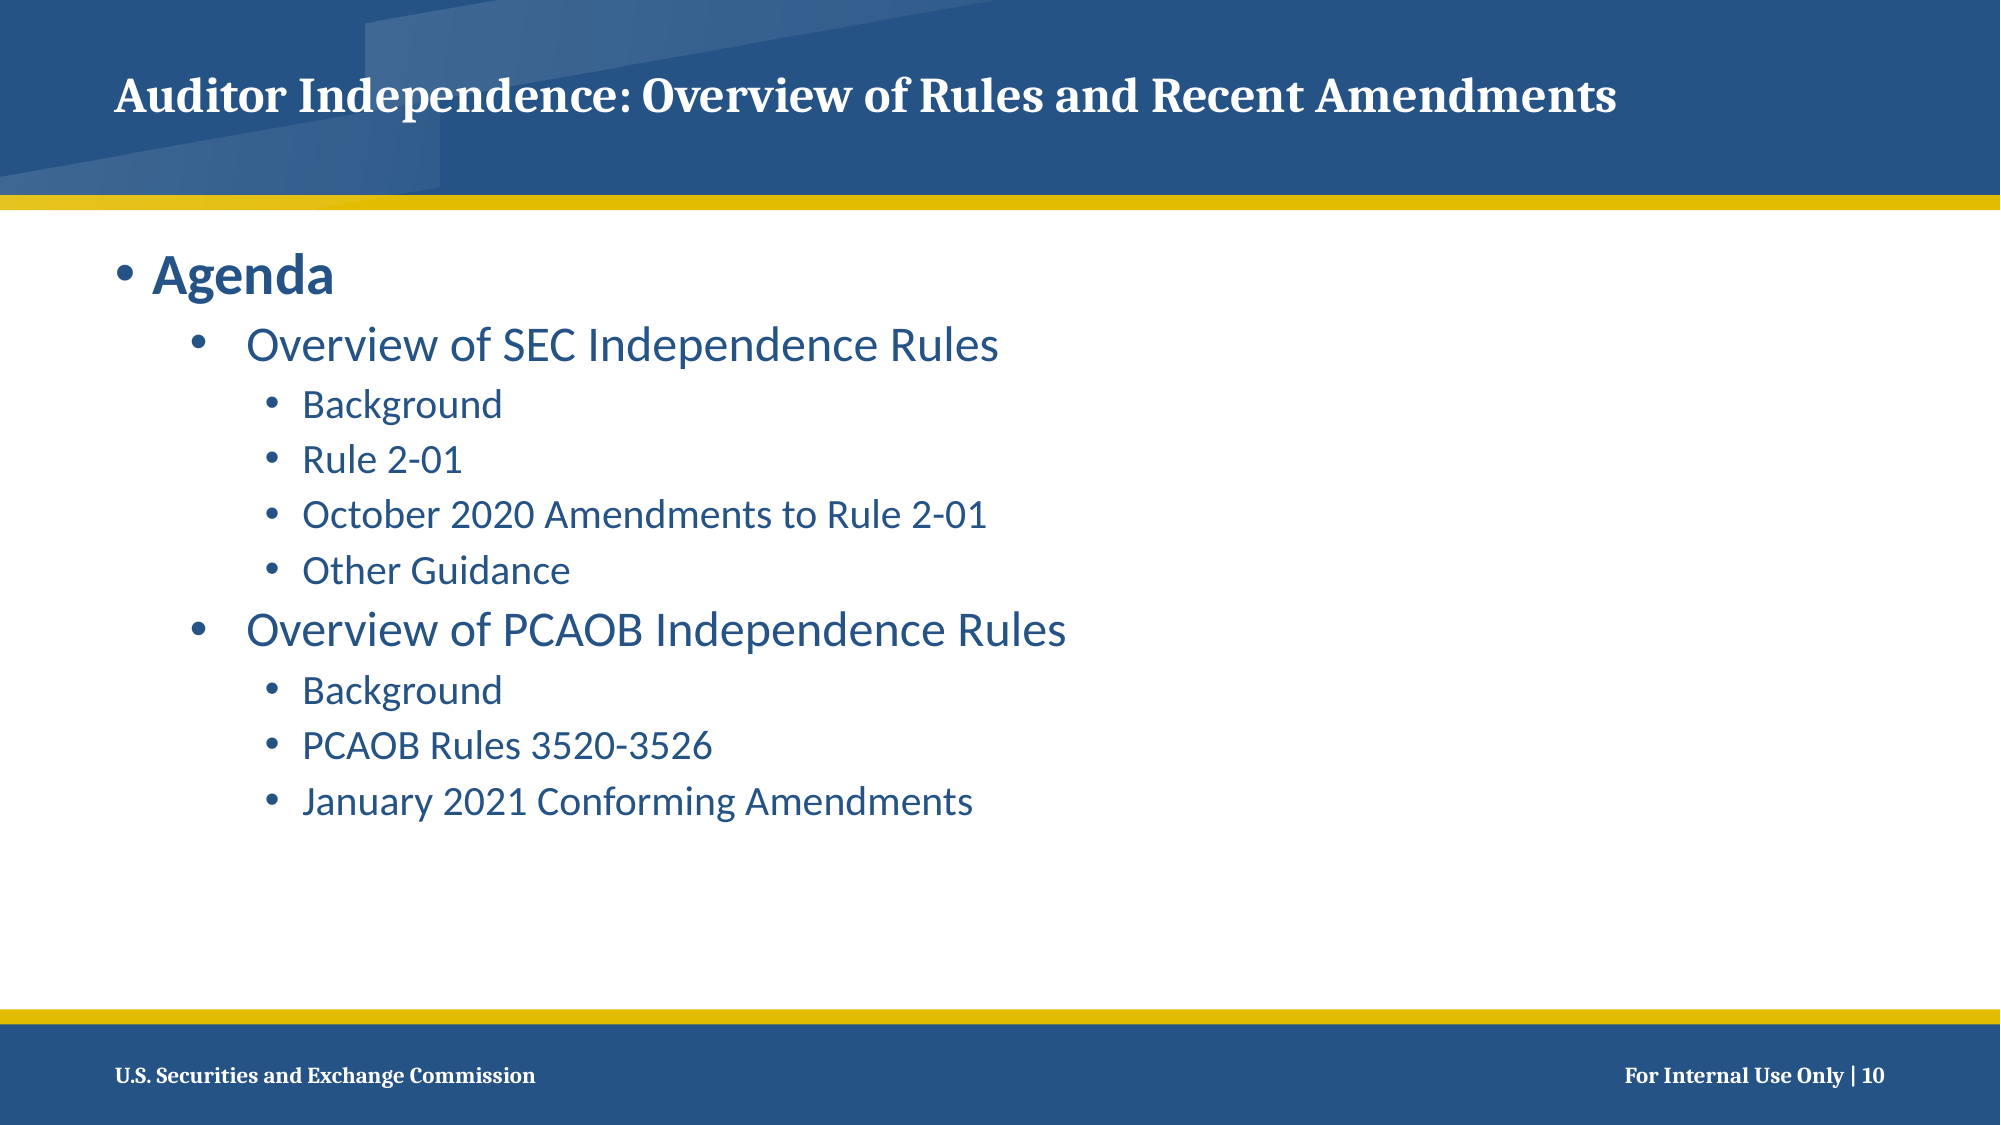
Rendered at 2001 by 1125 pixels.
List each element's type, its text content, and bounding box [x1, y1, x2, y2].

title Auditor Independence: Overview of Rules and Recent Amendments [99, 32, 1900, 161]
slide_number 10 [1449, 1059, 1900, 1090]
list Agenda Overview of SEC Independence Rules Background Rule 2-01 October 2020 Amendments to Rule 2-01 Other Guidance Overview of PCAOB Independence Rules Background PCAOB Rules 3520-3526 January 2021 Conforming Amendments [99, 236, 1900, 980]
